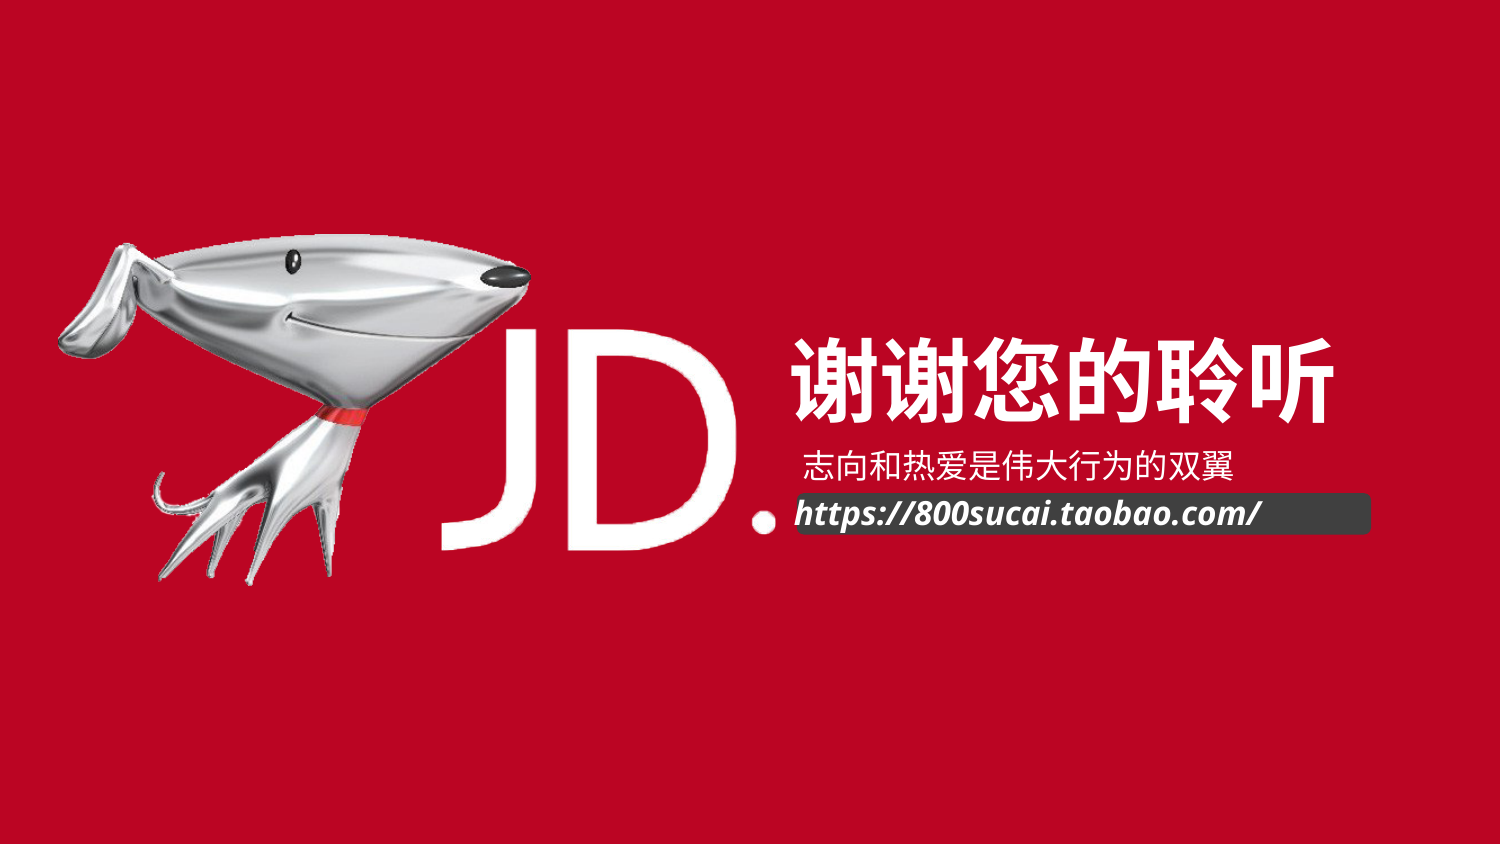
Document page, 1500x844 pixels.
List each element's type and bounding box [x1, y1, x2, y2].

picture [58, 234, 776, 587]
text_box [773, 316, 1372, 541]
